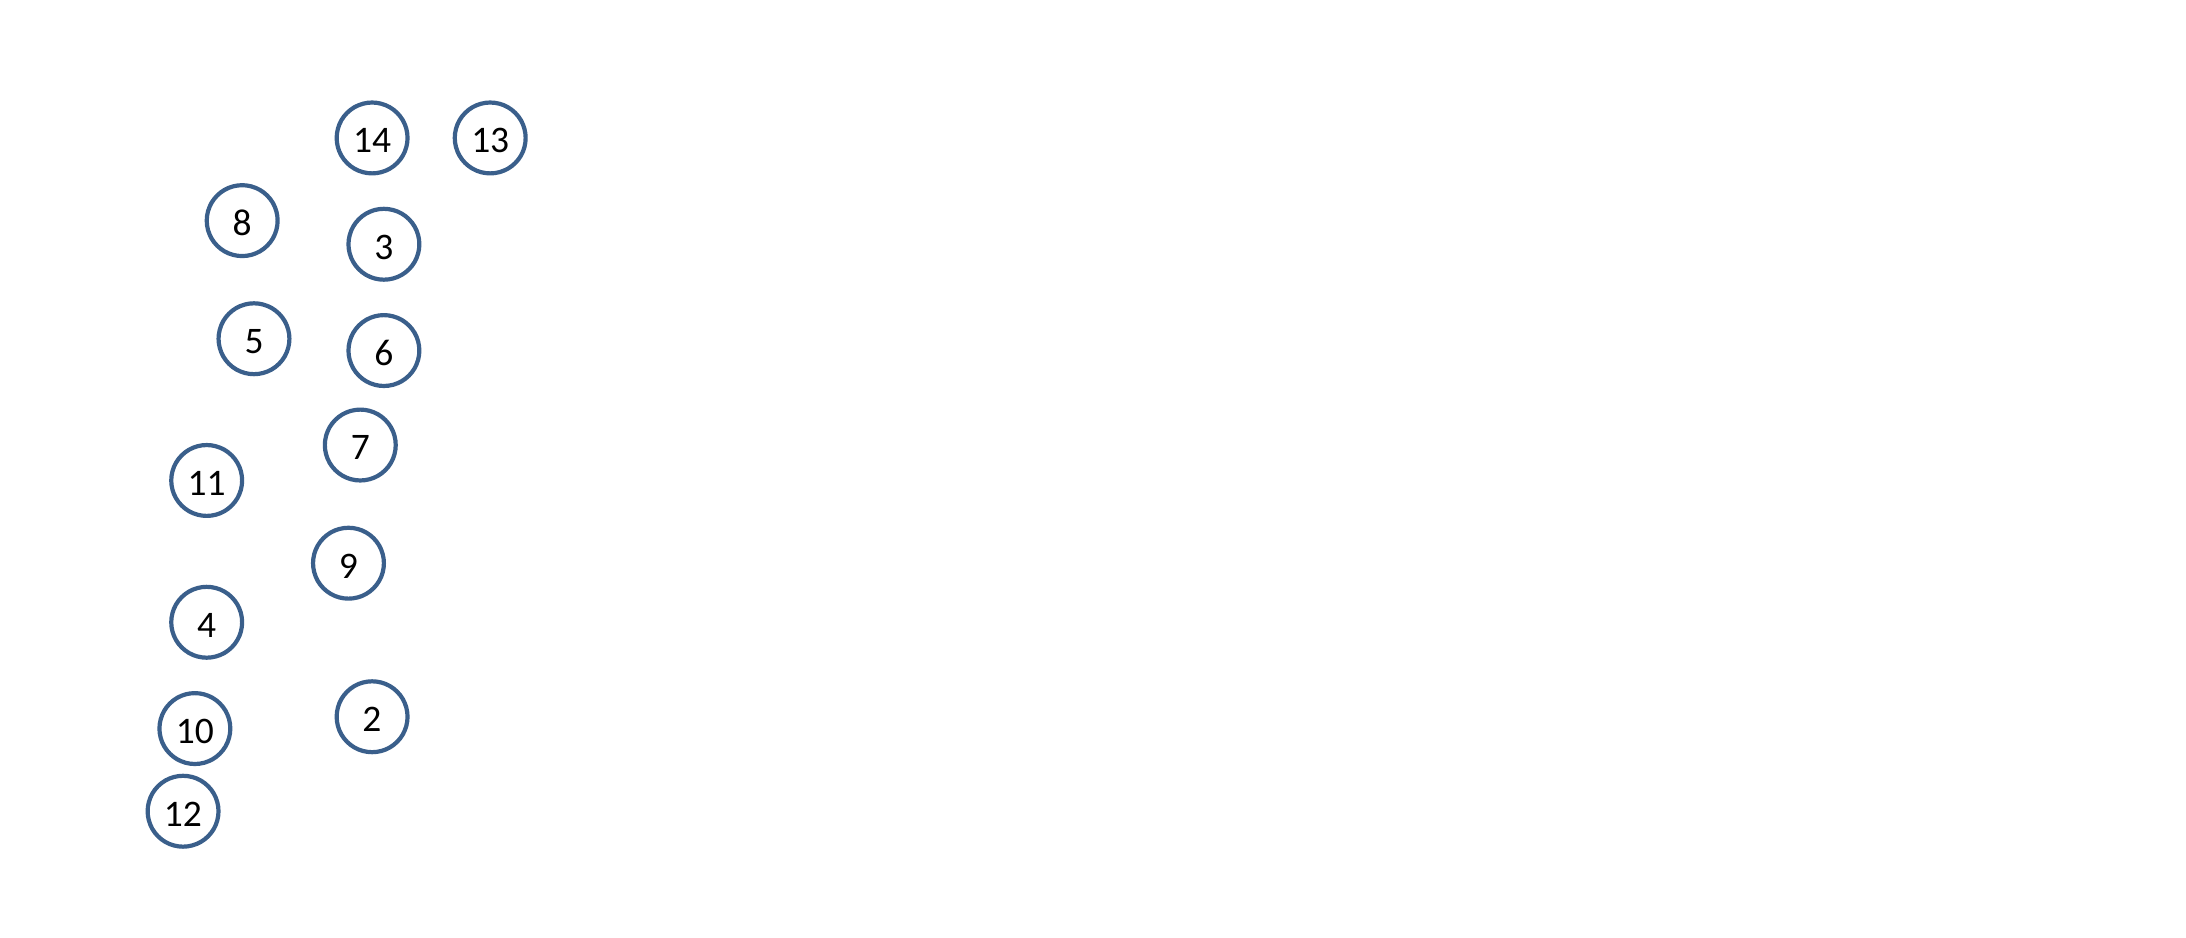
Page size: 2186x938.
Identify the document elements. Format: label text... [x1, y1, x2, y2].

text_box 14 [334, 100, 410, 176]
text_box 2 [334, 679, 410, 755]
text_box 10 [157, 691, 233, 767]
text_box 4 [169, 584, 245, 660]
text_box 11 [169, 442, 245, 518]
text_box 8 [204, 183, 280, 259]
text_box 9 [310, 525, 387, 601]
text_box 12 [145, 773, 221, 849]
text_box 7 [322, 407, 398, 483]
text_box 5 [216, 301, 292, 377]
text_box 13 [452, 100, 528, 176]
text_box 3 [346, 206, 422, 282]
text_box 6 [346, 313, 422, 389]
